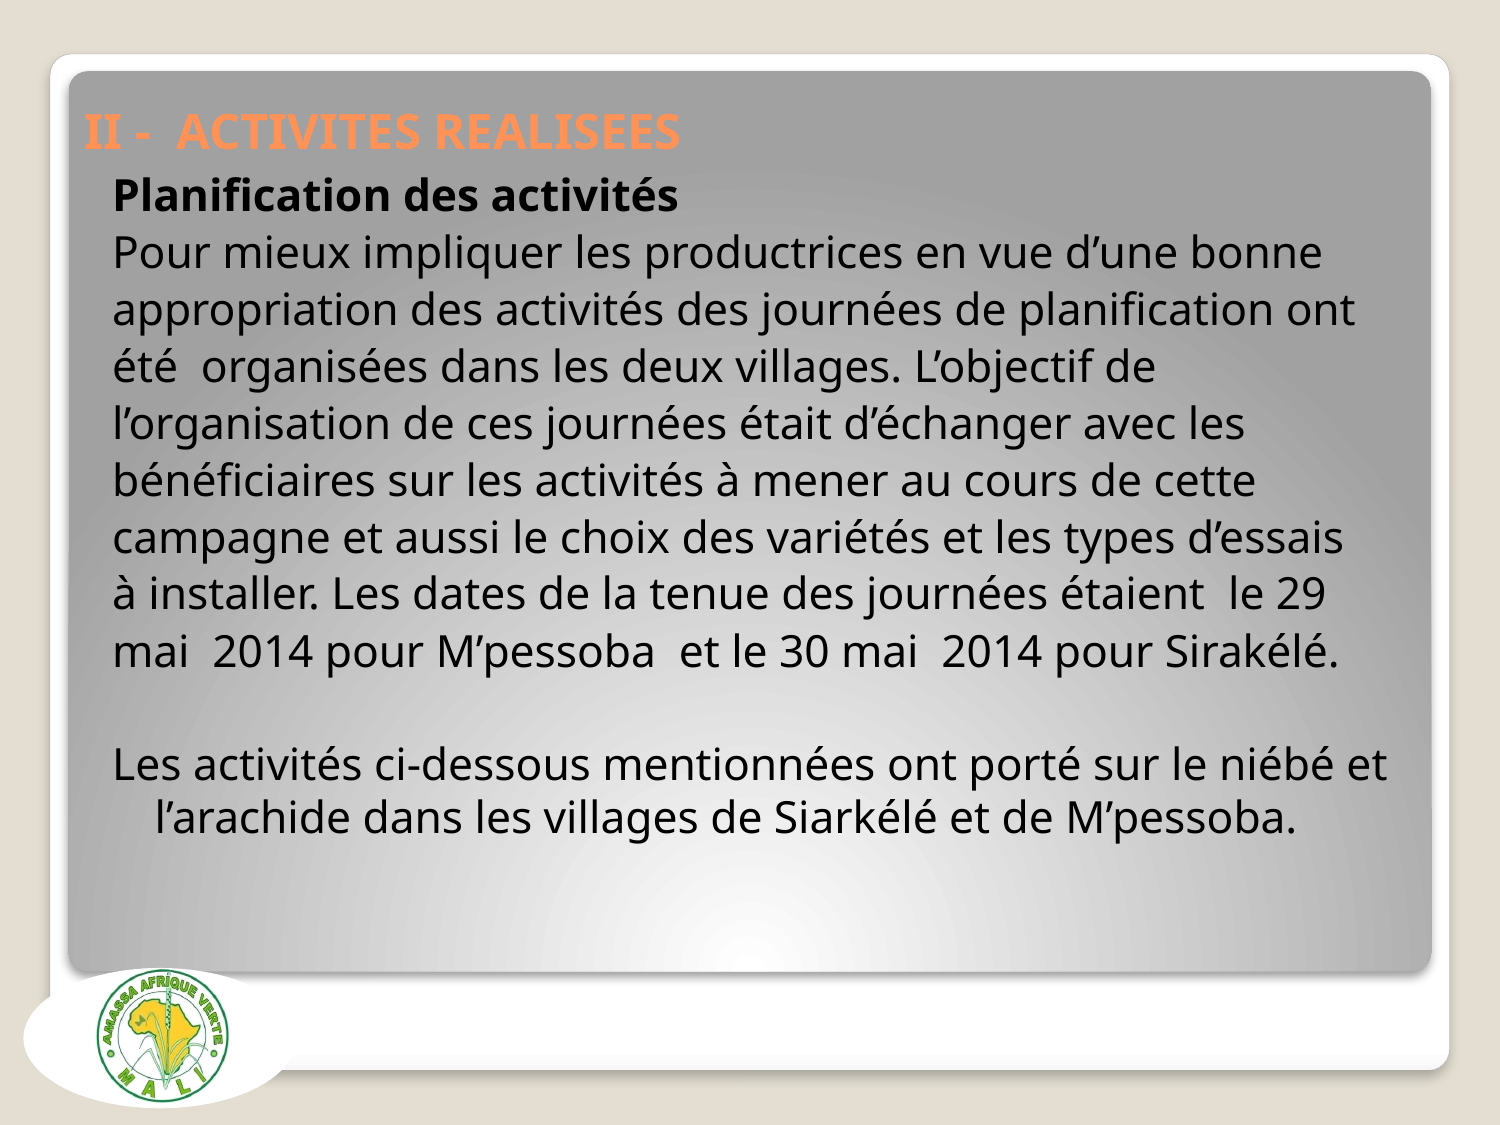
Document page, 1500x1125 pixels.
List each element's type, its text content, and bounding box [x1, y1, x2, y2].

list Planification des activités Pour mieux impliquer les productrices en vue d’une bonne appropriation des activités des journées de planification ont été organisées dans les deux villages. L’objectif de l’organisation de ces journées était d’échanger avec les bénéficiaires sur les activités à mener au cours de cette campagne et aussi le choix des variétés et les types d’essais à installer. Les dates de la tenue des journées étaient le 29 mai 2014 pour M’pessoba et le 30 mai 2014 pour Sirakélé. Les activités ci-dessous mentionnées ont porté sur le niébé et l’arachide dans les villages de Siarkélé et de M’pessoba. [82, 152, 1425, 1055]
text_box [23, 960, 297, 1114]
title II - ACTIVITES REALISEES [70, 93, 1413, 226]
table_header Poids grains [297, 964, 303, 1055]
